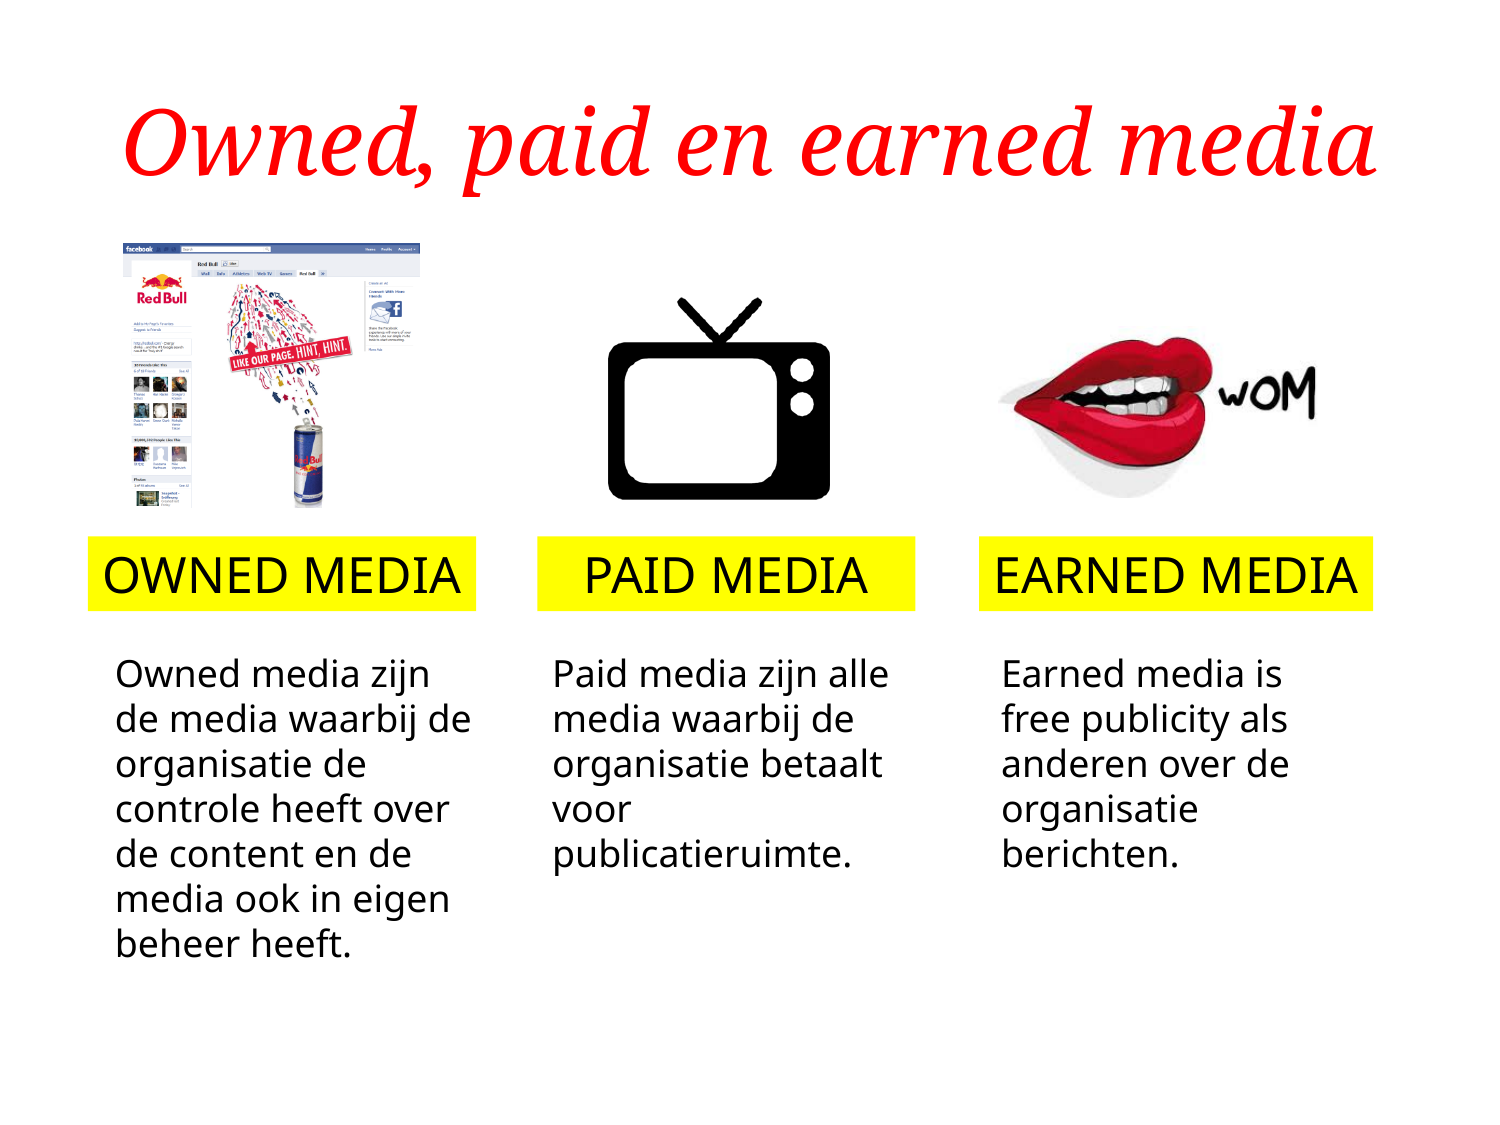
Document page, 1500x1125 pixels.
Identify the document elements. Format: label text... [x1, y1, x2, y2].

title Owned, paid en earned media [75, 45, 1425, 233]
picture [123, 243, 420, 508]
text_box Earned media is free publicity als anderen over de organisatie berichten. [986, 642, 1376, 883]
picture [997, 325, 1341, 498]
text_box Earned media [979, 536, 1374, 612]
text_box Owned media [87, 536, 477, 612]
text_box Paid media [537, 536, 916, 612]
text_box Paid media zijn alle media waarbij de organisatie betaalt voor publicatieruimte. [537, 642, 928, 883]
text_box Owned media zijn de media waarbij de organisatie de controle heeft over de content en de media ook in eigen beheer heeft. [100, 642, 491, 973]
picture [608, 287, 830, 510]
